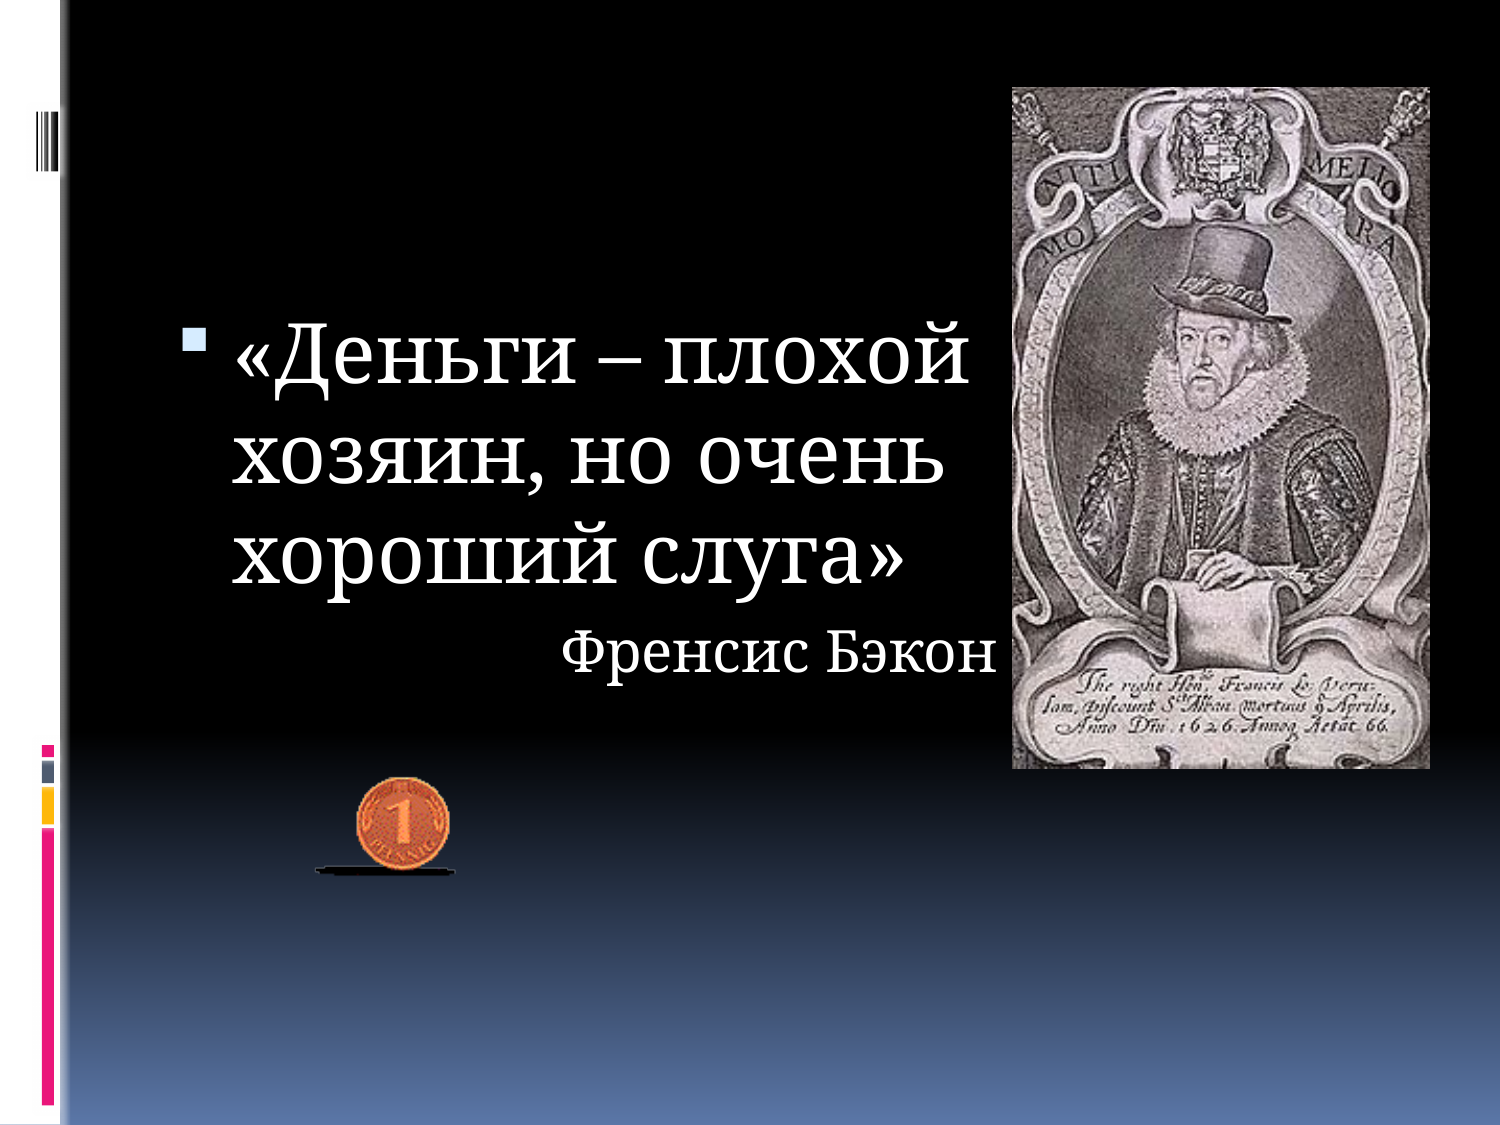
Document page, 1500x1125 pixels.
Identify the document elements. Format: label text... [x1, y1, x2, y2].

picture [1011, 86, 1430, 770]
picture [311, 774, 463, 896]
list «Деньги – плохой хозяин, но очень хороший слуга» Френсис Бэкон [150, 292, 1013, 1043]
